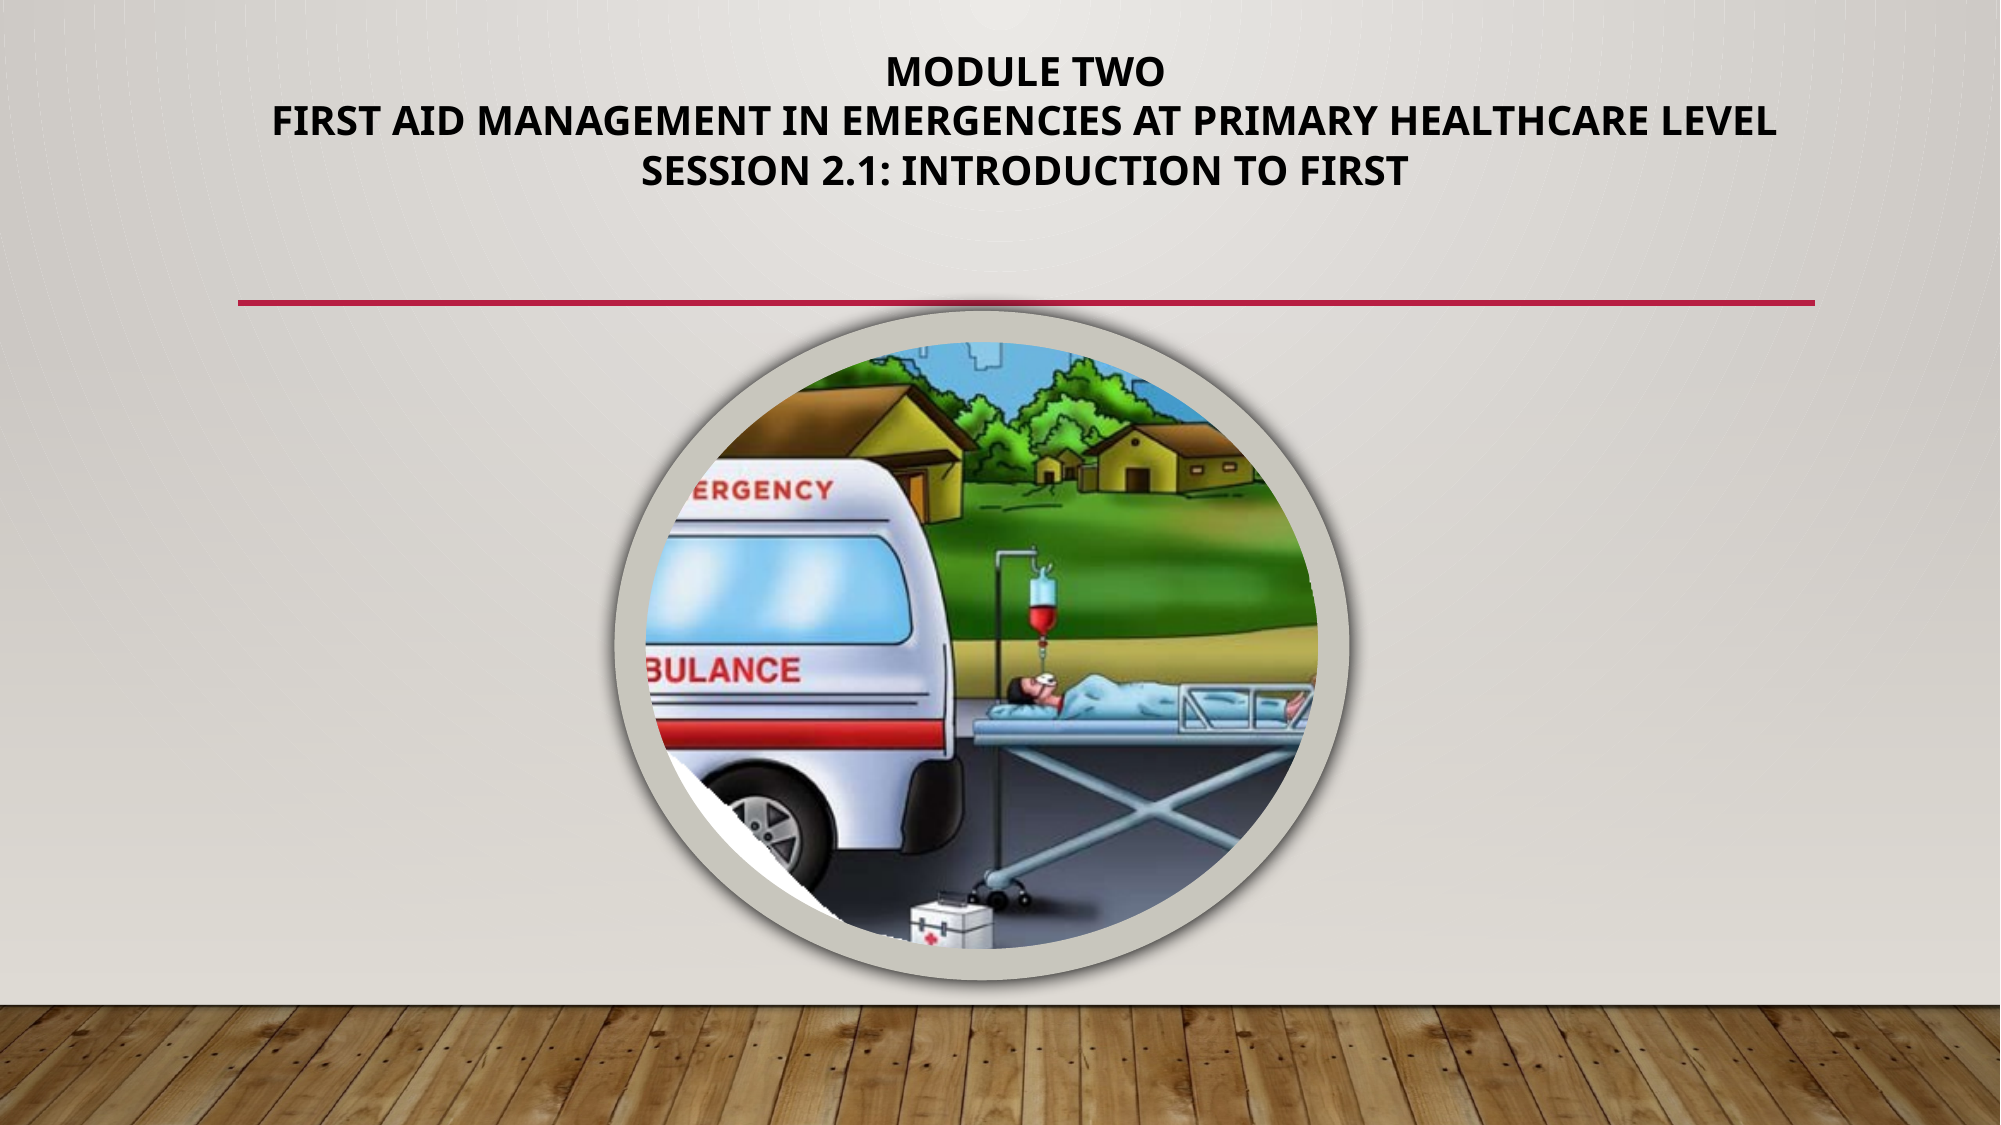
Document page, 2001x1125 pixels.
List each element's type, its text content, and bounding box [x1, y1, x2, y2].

picture [0, 1005, 2000, 1125]
picture [629, 326, 1335, 965]
title MODULE TWO FIRST AID MANAGEMENT IN EMERGENCIES AT PRIMARY HEALTHCARE LEVEL SESSION 2.1: INTRODUCTION TO FIRST [238, 39, 1814, 305]
